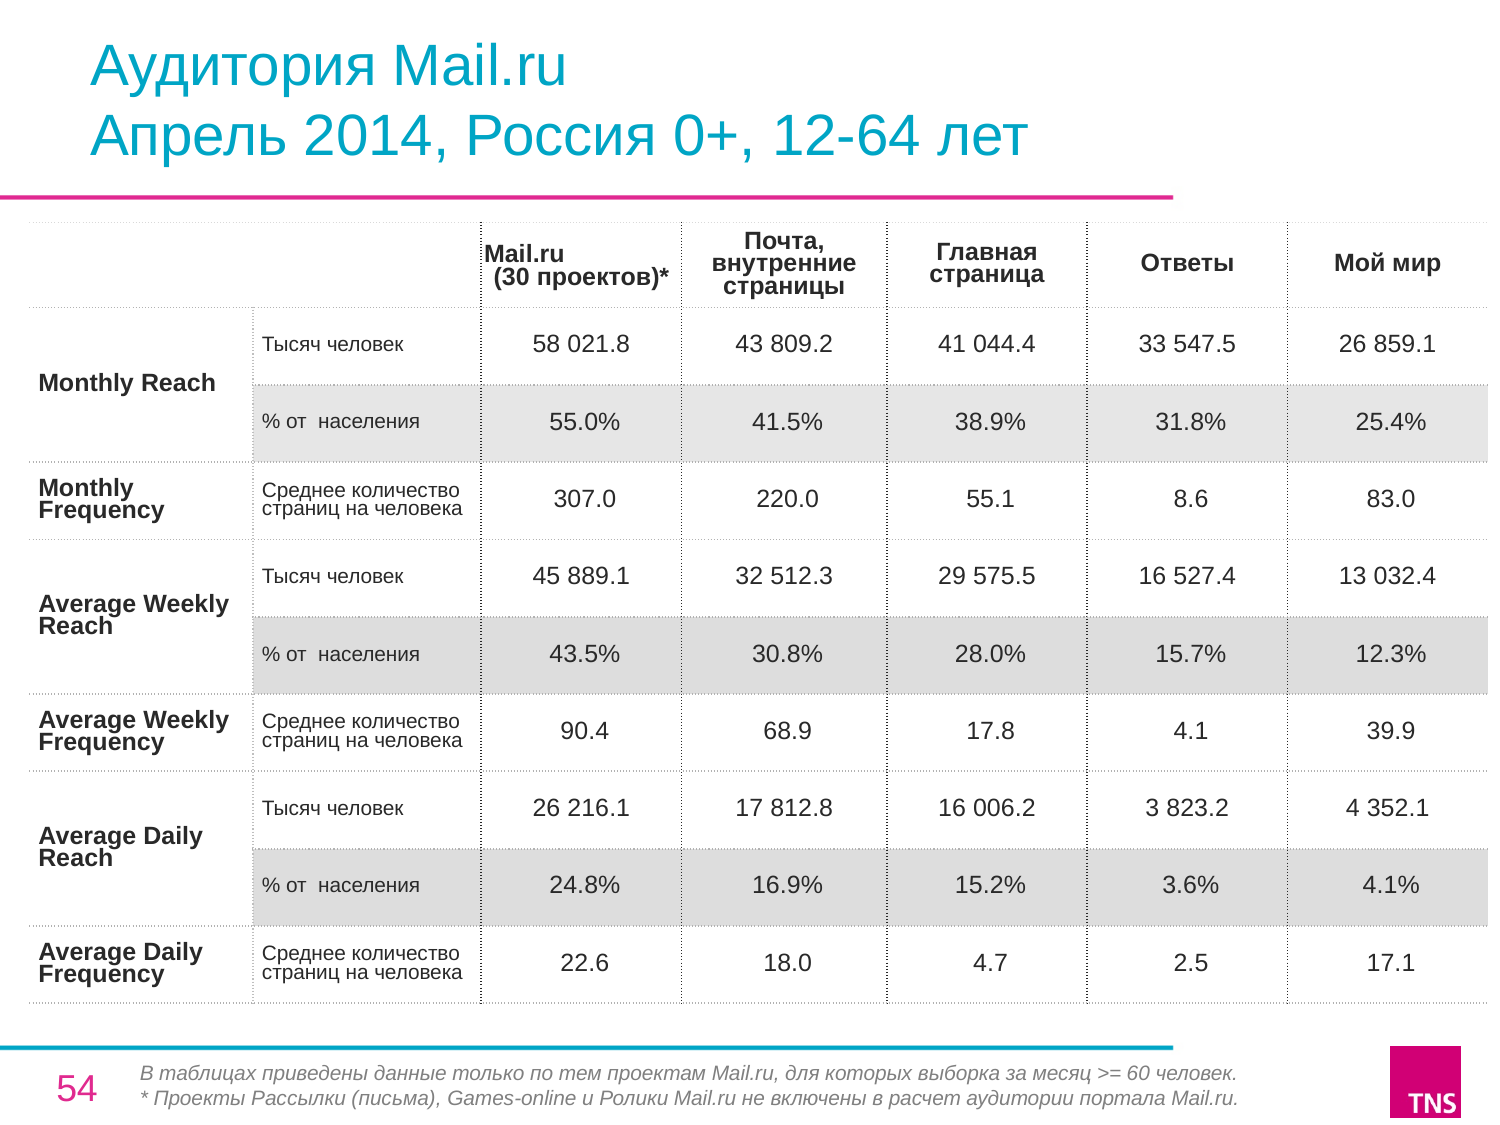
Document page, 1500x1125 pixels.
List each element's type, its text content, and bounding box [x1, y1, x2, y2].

table_cell 16 527.4 [1087, 539, 1288, 617]
table_cell Среднее количество страниц на человека [253, 694, 481, 771]
table_cell 32 512.3 [682, 539, 887, 617]
table_header Почта, внутренние страницы [682, 223, 887, 308]
table_cell 307.0 [481, 462, 682, 539]
table_cell 24.8% [481, 849, 682, 926]
table_header Главная страница [887, 223, 1087, 308]
table_cell Среднее количество страниц на человека [253, 926, 481, 1003]
table_cell 25.4% [1288, 385, 1488, 462]
table_cell 17.8 [887, 694, 1087, 771]
table_cell Average Weekly Reach [29, 539, 253, 694]
table_cell 13 032.4 [1288, 539, 1488, 617]
table_cell 15.2% [887, 849, 1087, 926]
table_cell 16.9% [682, 849, 887, 926]
table_cell % от населения [253, 849, 481, 926]
table_cell 38.9% [887, 385, 1087, 462]
table_cell 8.6 [1087, 462, 1288, 539]
table_cell 16 006.2 [887, 771, 1087, 849]
table_cell 55.0% [481, 385, 682, 462]
table_cell Среднее количество страниц на человека [253, 462, 481, 539]
table_cell 68.9 [682, 694, 887, 771]
table_cell Average Daily Reach [29, 771, 253, 926]
table_header Мой мир [1288, 223, 1488, 308]
table_cell 55.1 [887, 462, 1087, 539]
table_cell 58 021.8 [481, 308, 682, 385]
table_cell 26 859.1 [1288, 308, 1488, 385]
table_cell 33 547.5 [1087, 308, 1288, 385]
table_cell 90.4 [481, 694, 682, 771]
table_cell 4 352.1 [1288, 771, 1488, 849]
table_header Ответы [1087, 223, 1288, 308]
table_cell 3.6% [1087, 849, 1288, 926]
table_cell 29 575.5 [887, 539, 1087, 617]
table_cell 3 823.2 [1087, 771, 1288, 849]
table_cell 12.3% [1288, 617, 1488, 694]
table_cell 220.0 [682, 462, 887, 539]
table_cell % от населения [253, 385, 481, 462]
table_cell Average Weekly Frequency [29, 694, 253, 771]
table_cell 18.0 [682, 926, 887, 1003]
table_cell 83.0 [1288, 462, 1488, 539]
table_header [29, 223, 481, 308]
table_cell Monthly Frequency [29, 462, 253, 539]
table_cell Monthly Reach [29, 308, 253, 462]
table_cell 26 216.1 [481, 771, 682, 849]
table_cell % от населения [253, 617, 481, 694]
table_cell 41 044.4 [887, 308, 1087, 385]
table_cell 45 889.1 [481, 539, 682, 617]
slide_number 54 [40, 1055, 392, 1125]
table_cell 17.1 [1288, 926, 1488, 1003]
text_box В таблицах приведены данные только по тем проектам Mail.ru, для которых выборка за месяц >= 60 человек. * Проекты Рассылки (письма), Games-online и Ролики Mail.ru не включены в расчет аудитории портала Mail.ru. [124, 1052, 1463, 1117]
table_cell 43 809.2 [682, 308, 887, 385]
table_cell 4.7 [887, 926, 1087, 1003]
table_cell 39.9 [1288, 694, 1488, 771]
table_cell 30.8% [682, 617, 887, 694]
table_cell 4.1 [1087, 694, 1288, 771]
table_cell 17 812.8 [682, 771, 887, 849]
table_cell Тысяч человек [253, 308, 481, 385]
table_cell 31.8% [1087, 385, 1288, 462]
table_cell 15.7% [1087, 617, 1288, 694]
table_header Mail.ru (30 проектов)* [481, 223, 682, 308]
table_cell Тысяч человек [253, 539, 481, 617]
table_cell 2.5 [1087, 926, 1288, 1003]
title Аудитория Mail.ru Апрель 2014, Россия 0+, 12-64 лет [74, 8, 1476, 187]
table_cell 41.5% [682, 385, 887, 462]
table_cell Тысяч человек [253, 771, 481, 849]
table_cell Average Daily Frequency [29, 926, 253, 1003]
table_cell 43.5% [481, 617, 682, 694]
picture [0, 0, 1500, 1125]
table_cell 22.6 [481, 926, 682, 1003]
table_cell 28.0% [887, 617, 1087, 694]
table_cell 4.1% [1288, 849, 1488, 926]
